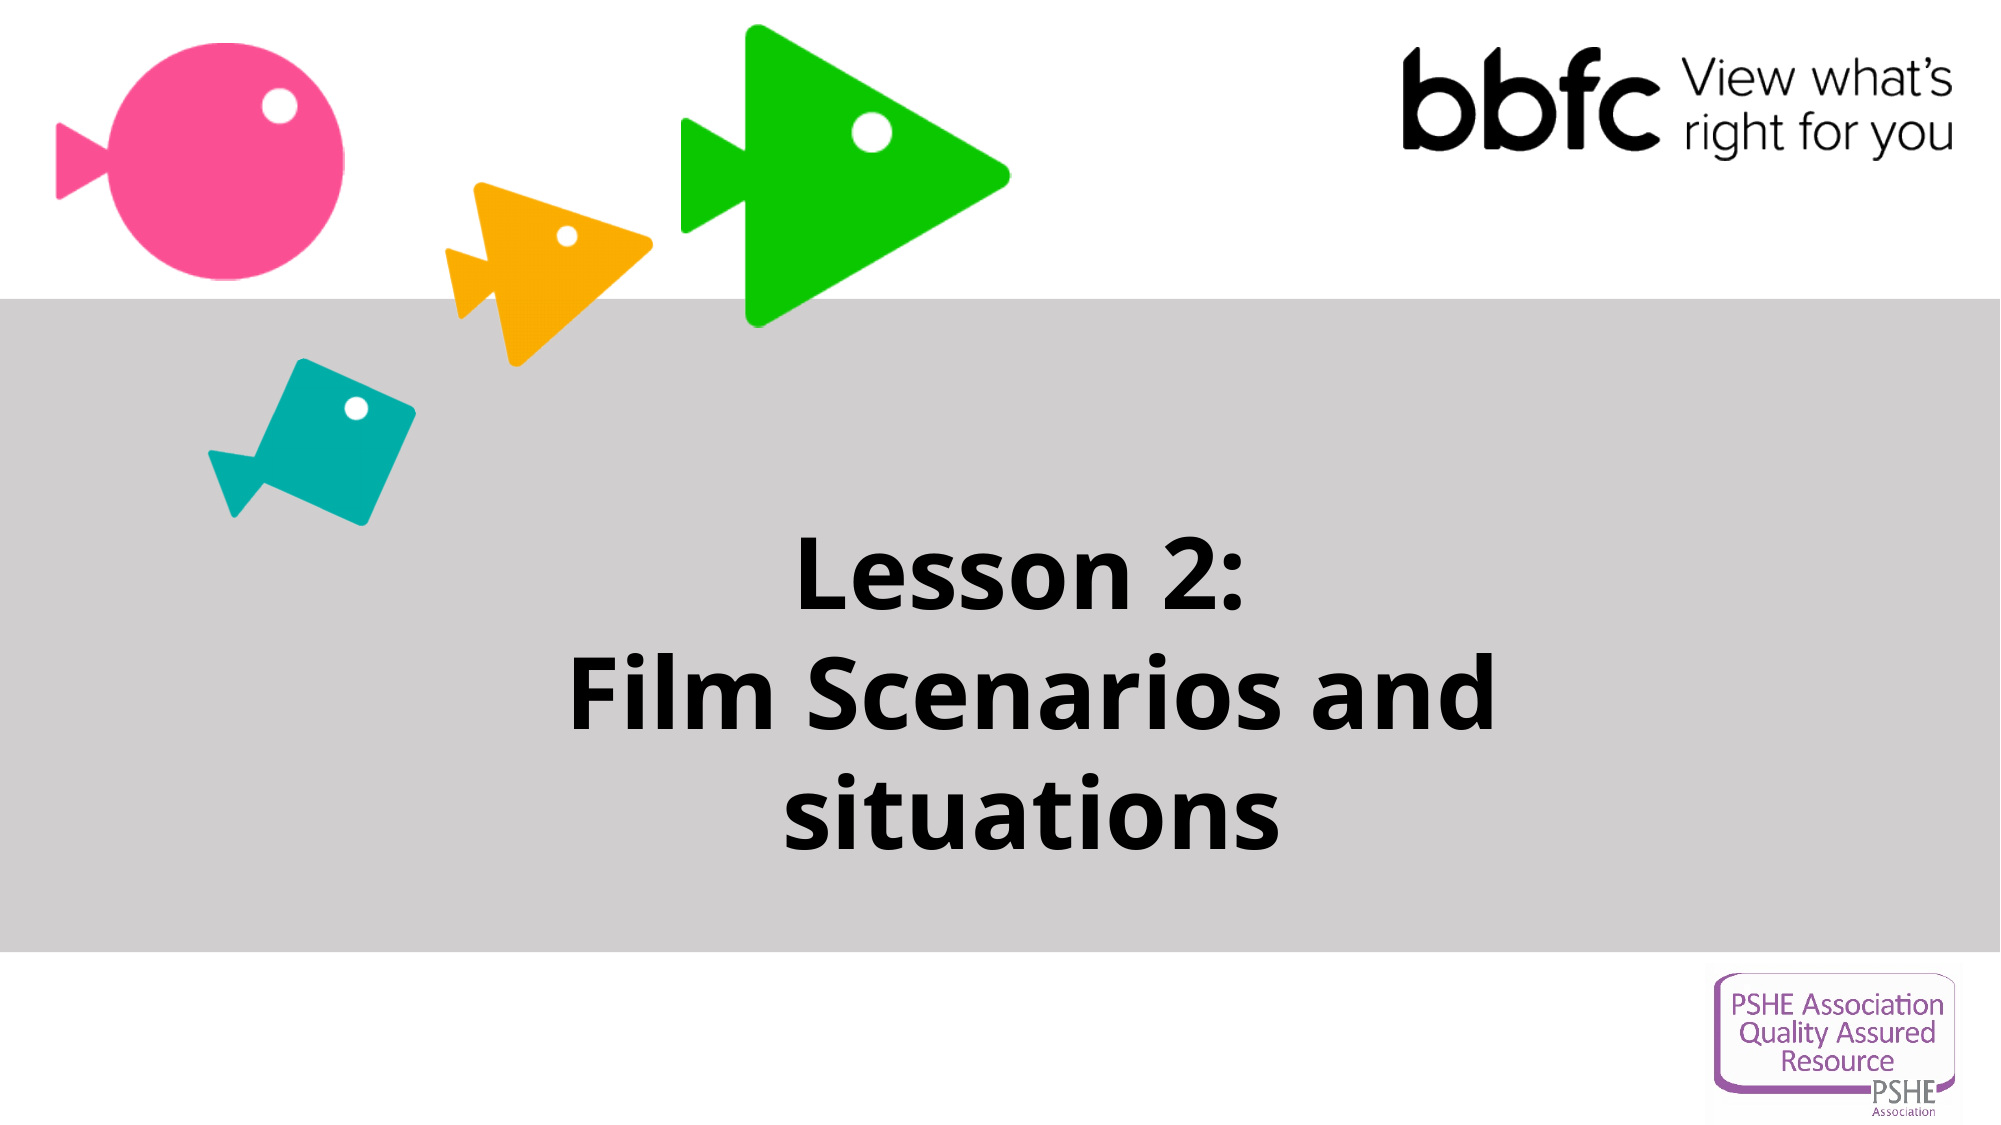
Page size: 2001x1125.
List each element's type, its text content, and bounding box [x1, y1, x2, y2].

picture [189, 329, 446, 568]
picture [55, 43, 345, 281]
text_box Lesson 2: Film Scenarios and situations [316, 502, 1750, 878]
picture [681, 24, 1012, 328]
picture [1403, 47, 1952, 161]
picture [1705, 963, 1963, 1125]
picture [433, 151, 671, 376]
text_box [0, 298, 2000, 953]
